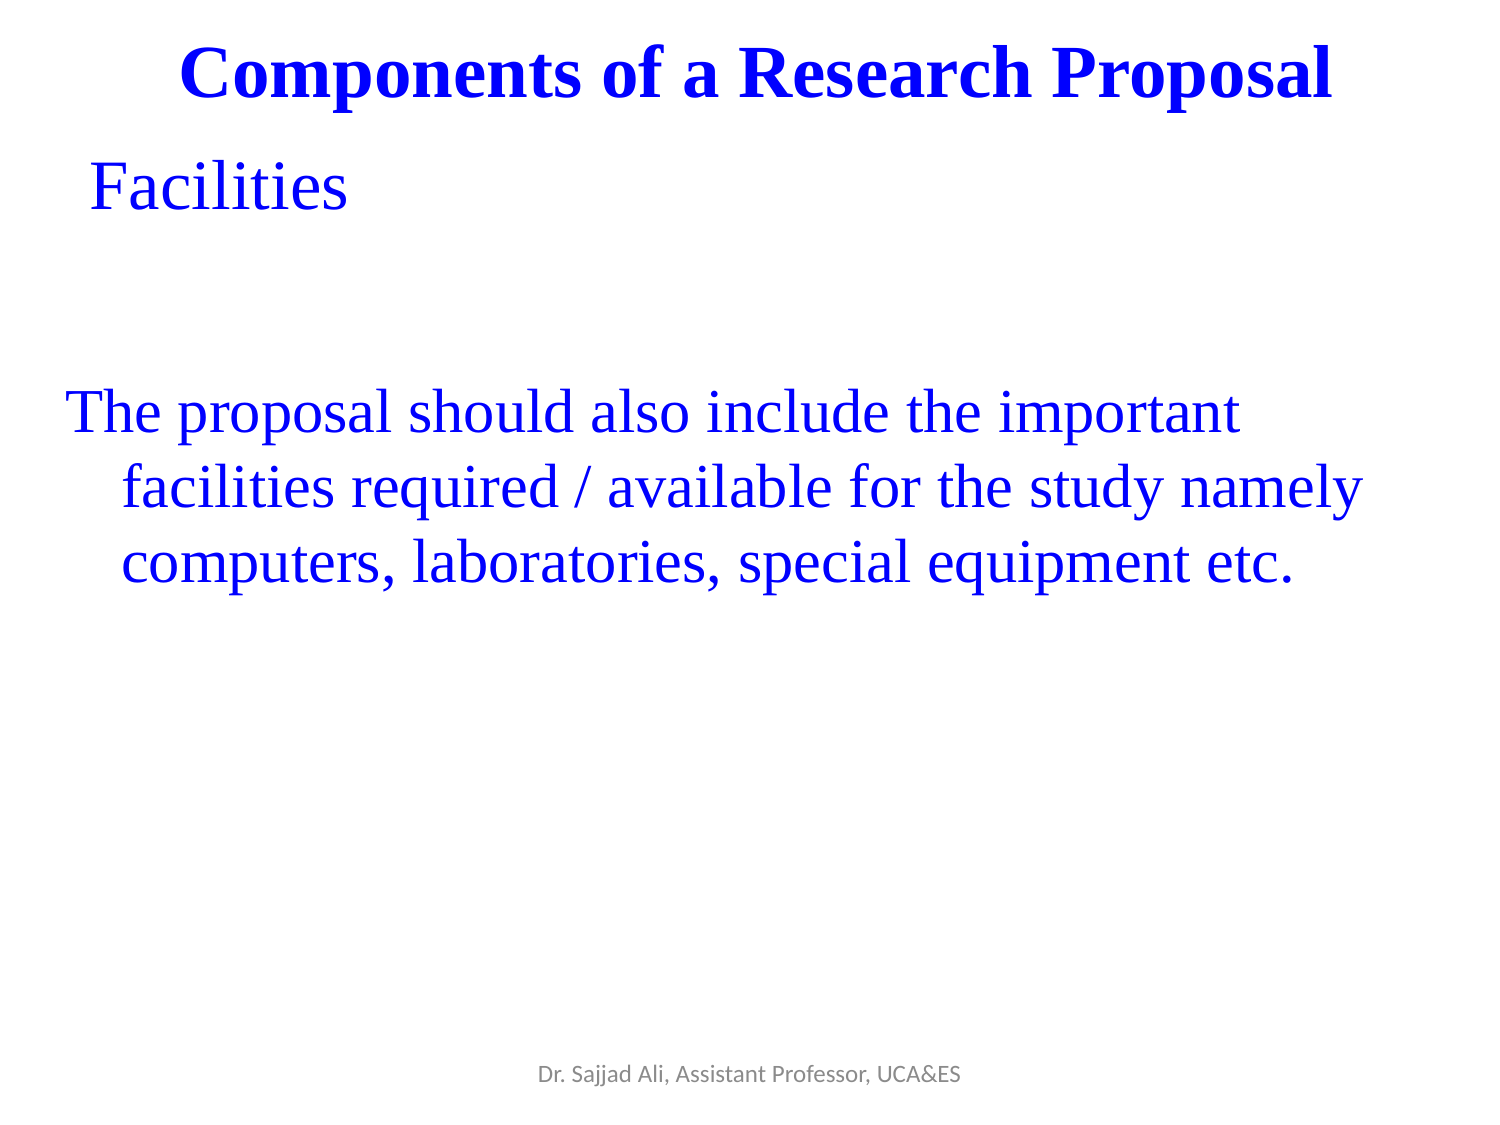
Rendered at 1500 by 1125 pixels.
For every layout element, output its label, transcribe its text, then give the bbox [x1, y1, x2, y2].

list The proposal should also include the important facilities required / available for the study namely computers, laboratories, special equipment etc. [50, 362, 1463, 838]
text_box Facilities [74, 125, 1350, 238]
footer Dr. Sajjad Ali, Assistant Professor, UCA&ES [512, 1042, 988, 1103]
text_box Components of a Research Proposal [74, 2, 1438, 133]
